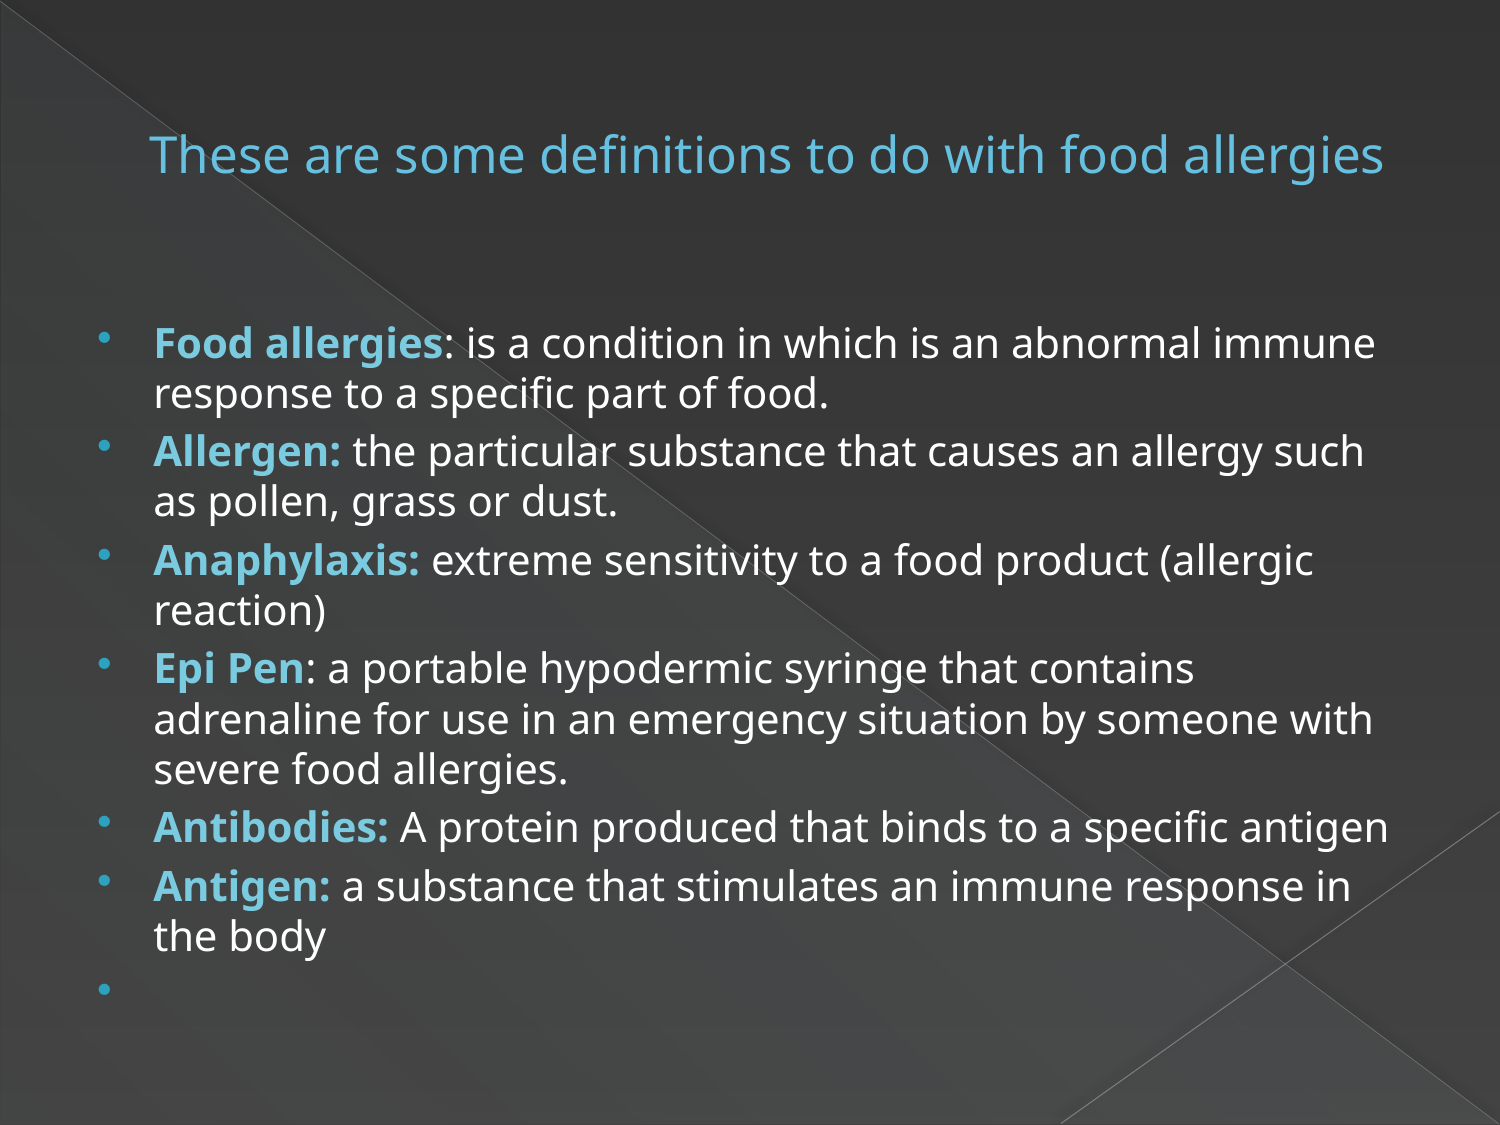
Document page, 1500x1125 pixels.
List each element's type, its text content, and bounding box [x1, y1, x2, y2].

list Food allergies: is a condition in which is an abnormal immune response to a specific part of food. Allergen: the particular substance that causes an allergy such as pollen, grass or dust. Anaphylaxis: extreme sensitivity to a food product (allergic reaction) Epi Pen: a portable hypodermic syringe that contains adrenaline for use in an emergency situation by someone with severe food allergies. Antibodies: A protein produced that binds to a specific antigen Antigen: a substance that stimulates an immune response in the body [75, 308, 1425, 1059]
title These are some definitions to do with food allergies [75, 43, 1425, 274]
